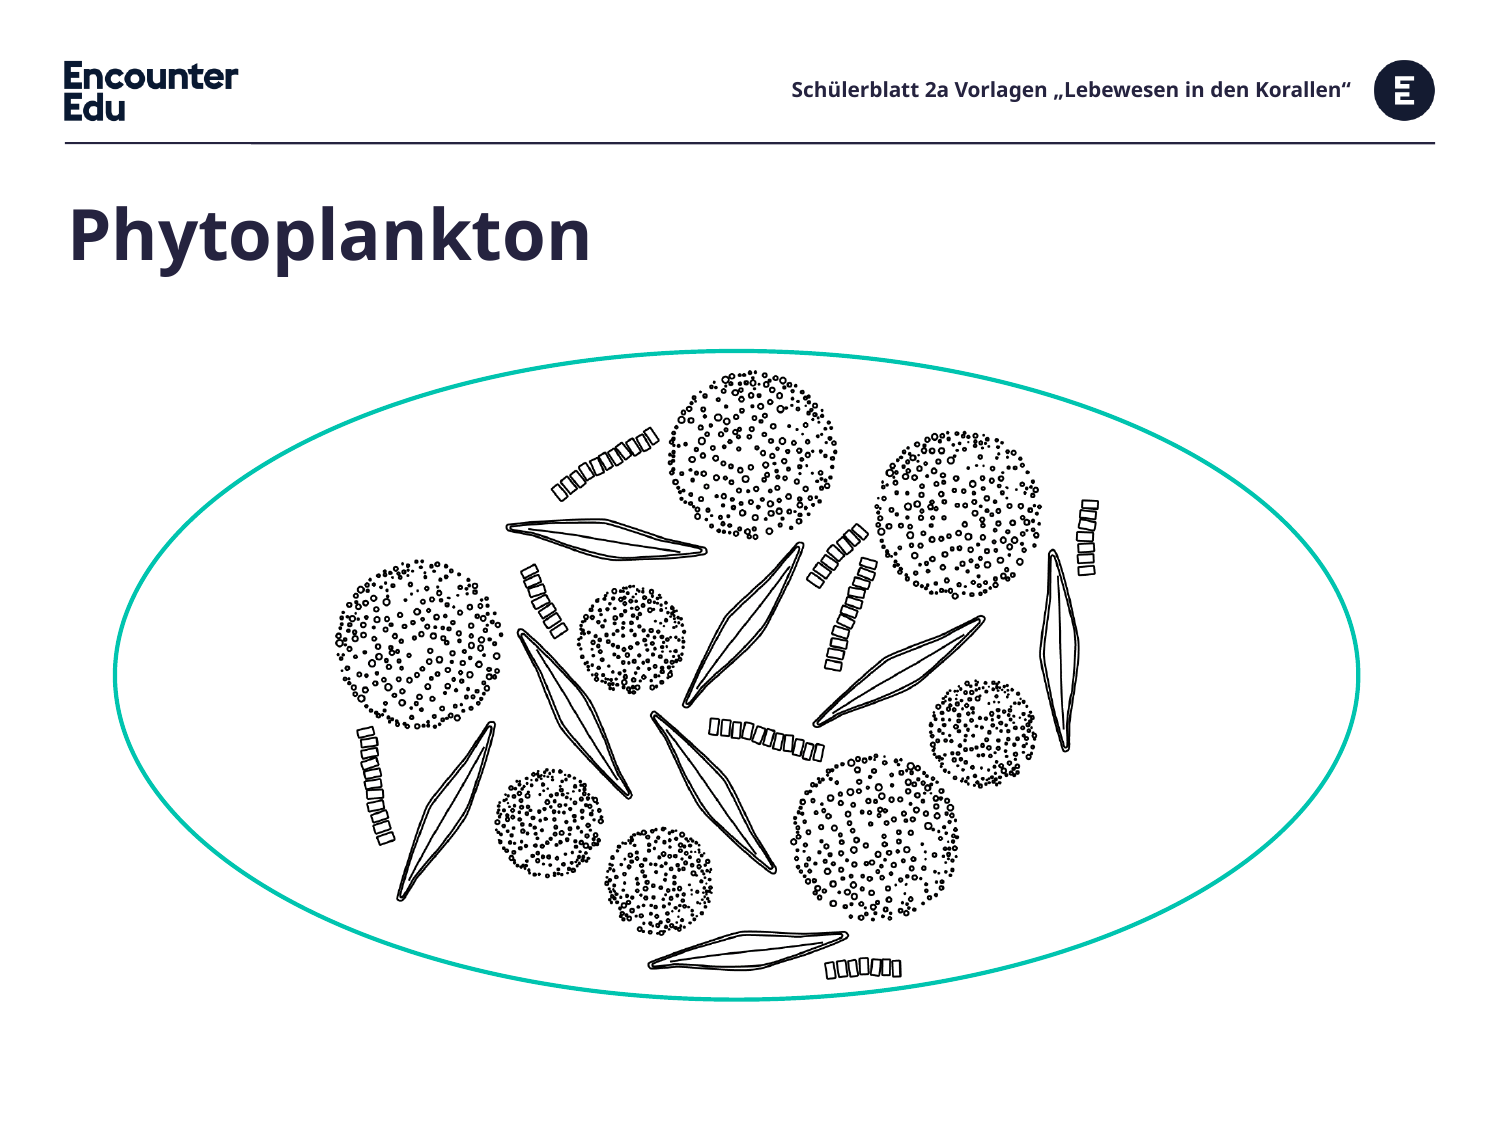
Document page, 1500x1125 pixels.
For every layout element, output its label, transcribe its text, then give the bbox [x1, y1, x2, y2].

picture [335, 370, 1099, 980]
text_box [929, 366, 947, 370]
picture [1372, 58, 1436, 122]
title Schülerblatt 2a Vorlagen „Lebewesen in den Korallen“ [749, 67, 1359, 114]
text_box [1099, 411, 1359, 939]
text_box [523, 980, 950, 1000]
list Phytoplankton [59, 191, 929, 394]
text_box [114, 427, 335, 923]
picture [60, 59, 243, 122]
